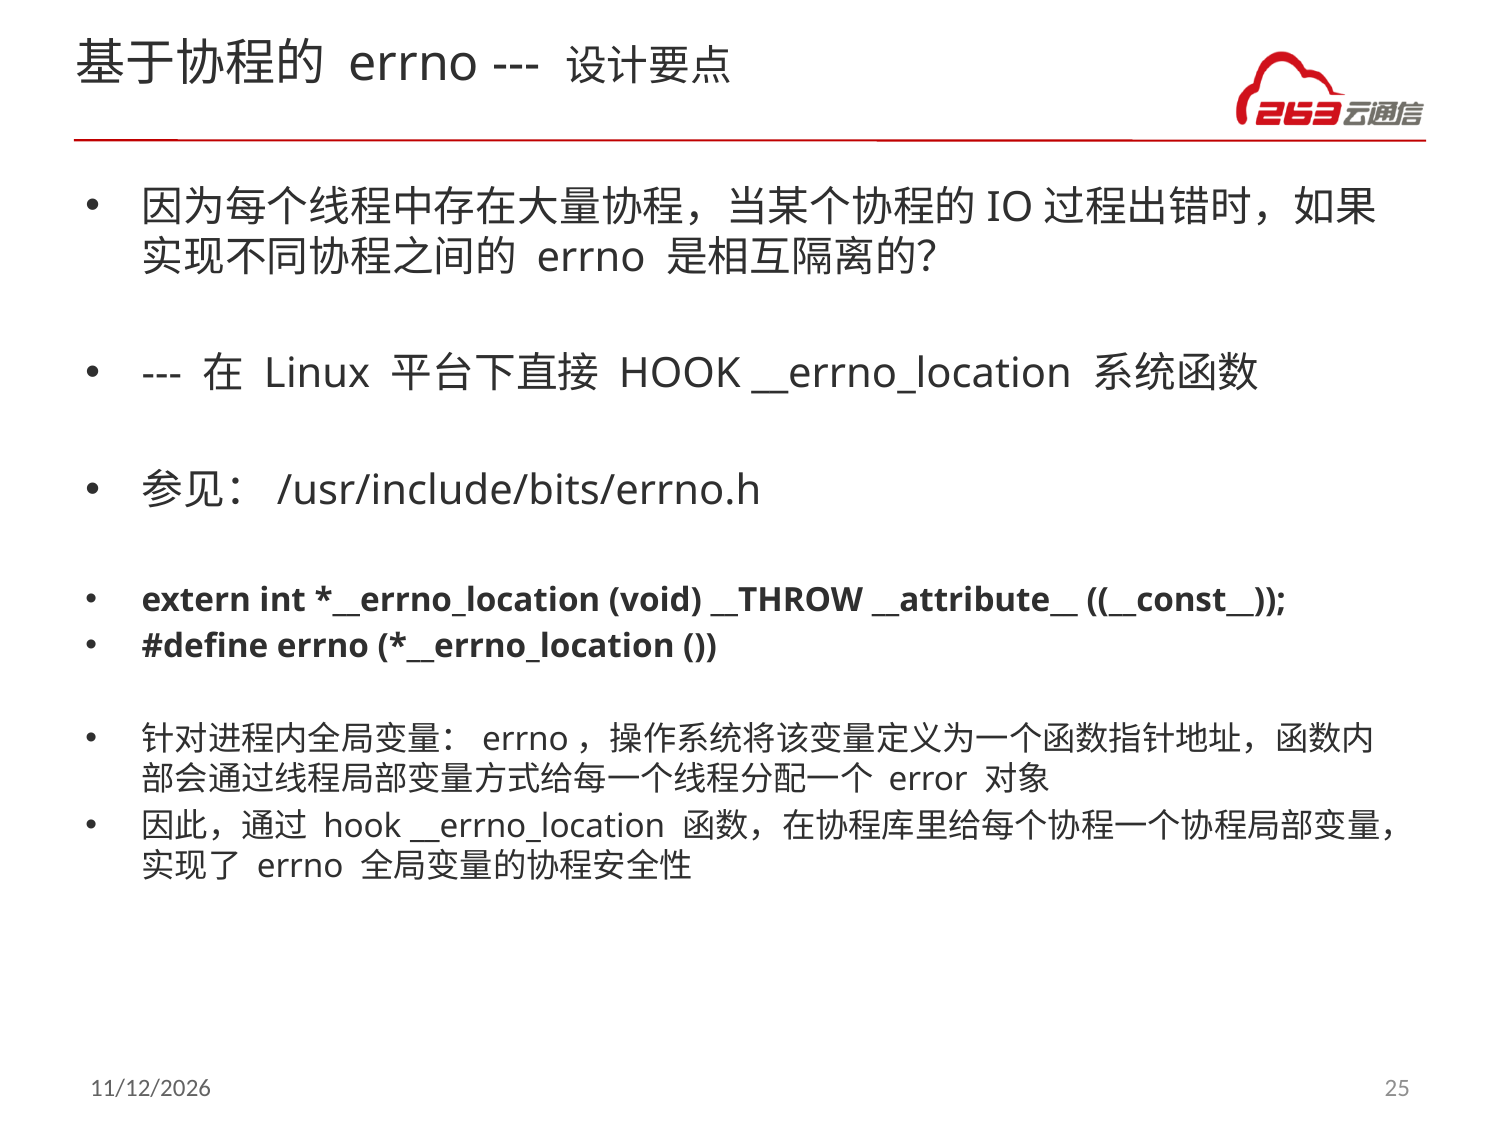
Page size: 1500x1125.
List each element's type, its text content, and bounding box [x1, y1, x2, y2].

title 基于协程的 errno --- 设计要点 [75, 30, 1235, 136]
list 因为每个线程中存在大量协程，当某个协程的IO过程出错时，如果实现不同协程之间的 errno 是相互隔离的？ --- 在 Linux 平台下直接 HOOK __errno_location 系统函数 参见：/usr/include/bits/errno.h extern int *__errno_location (void) __THROW __attribute__ ((__const__)); #define errno (*__errno_location ()) 针对进程内全局变量：errno，操作系统将该变量定义为一个函数指针地址，函数内部会通过线程局部变量方式给每一个线程分配一个 error 对象 因此，通过 hook __errno_location 函数，在协程库里给每个协程一个协程局部变量，实现了 errno 全局变量的协程安全性 [70, 171, 1421, 1016]
picture [1230, 37, 1430, 141]
